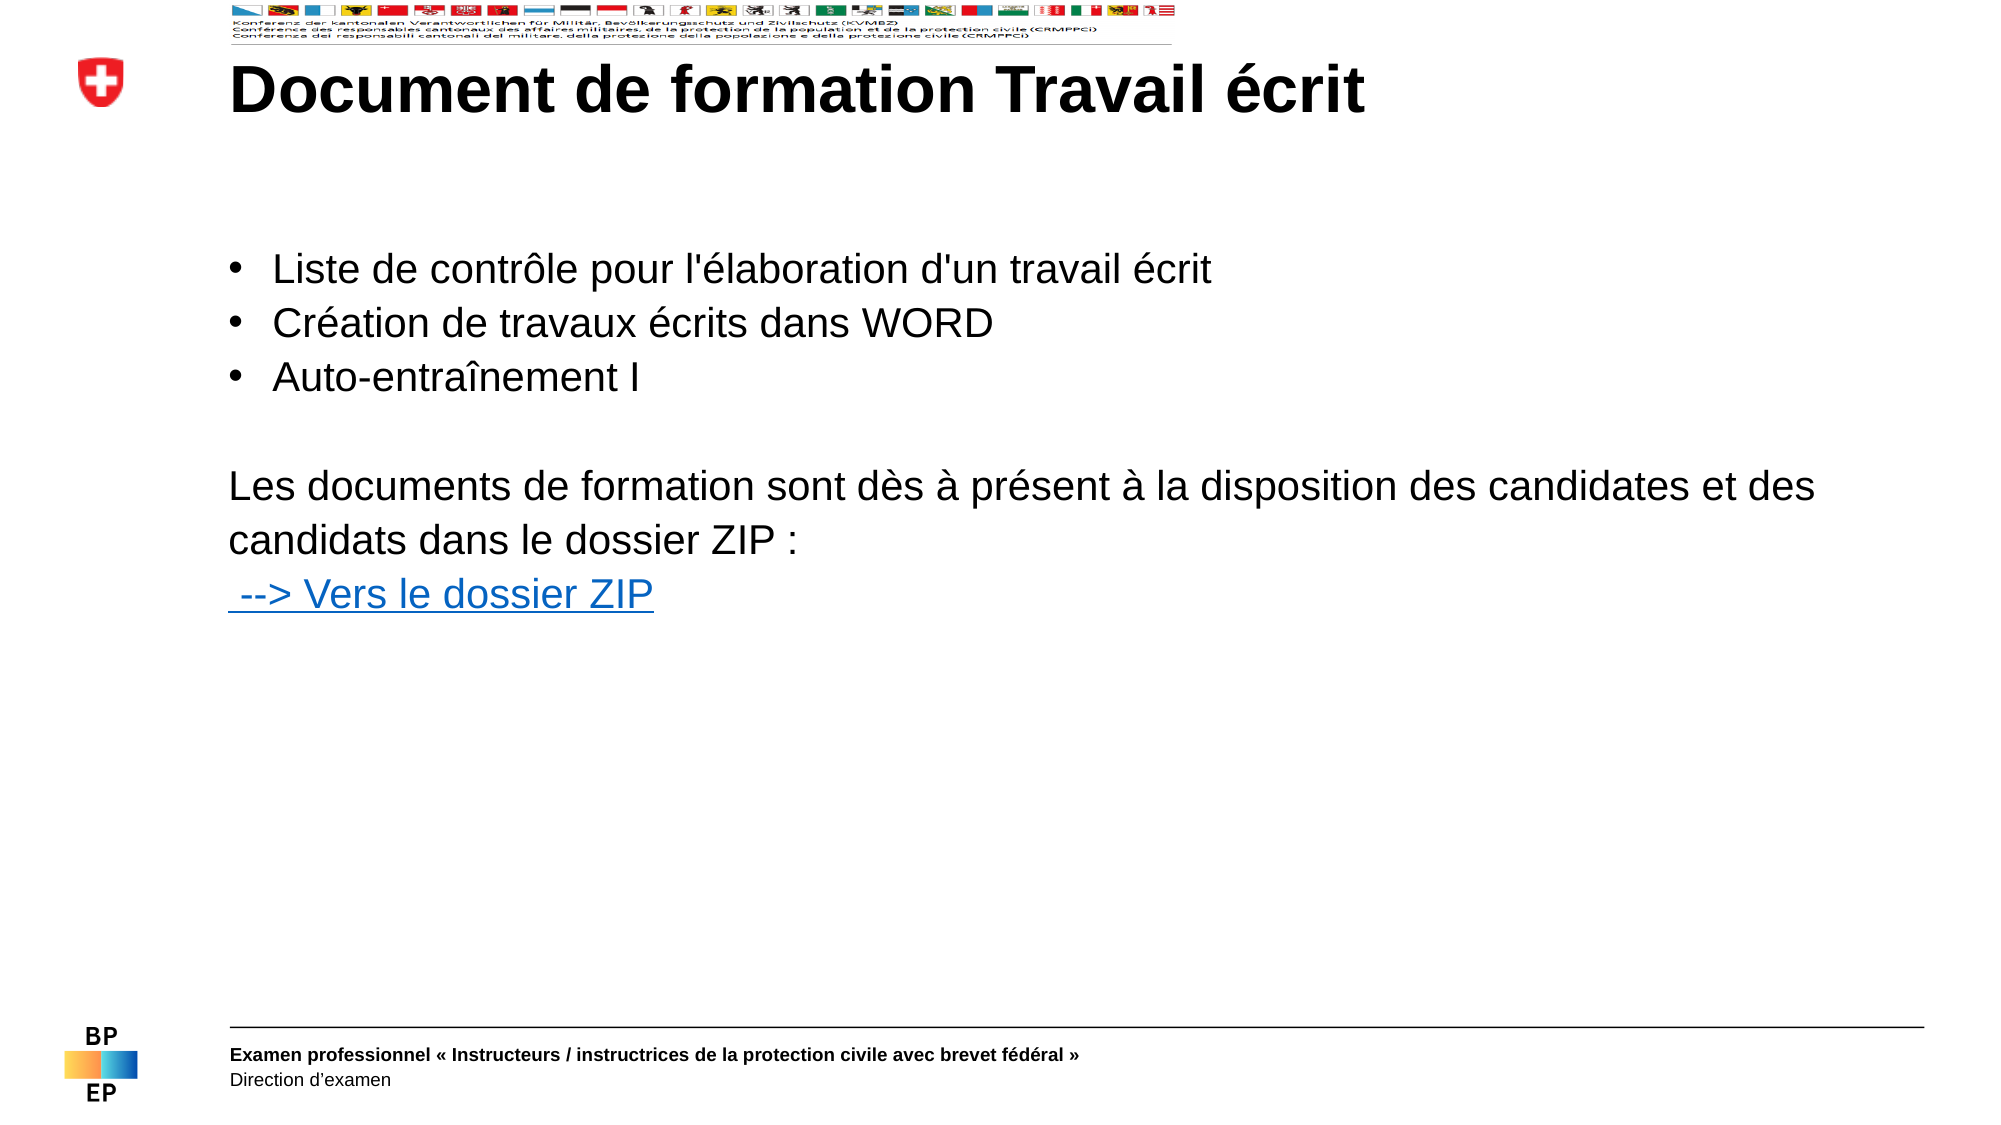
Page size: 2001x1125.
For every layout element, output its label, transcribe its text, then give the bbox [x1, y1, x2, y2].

picture [229, 4, 1175, 46]
picture [61, 1021, 140, 1106]
footer Examen professionnel « Instructeurs / instructrices de la protection civile avec brevet fédéral » Direction d’examen [229, 1040, 1177, 1088]
title Document de formation Travail écrit [229, 50, 1922, 199]
list Liste de contrôle pour l'élaboration d'un travail écrit Création de travaux écrits dans WORD Auto-entraînement I Les documents de formation sont dès à présent à la disposition des candidates et des candidats dans le dossier ZIP : --> Vers le dossier ZIP [228, 237, 1922, 981]
